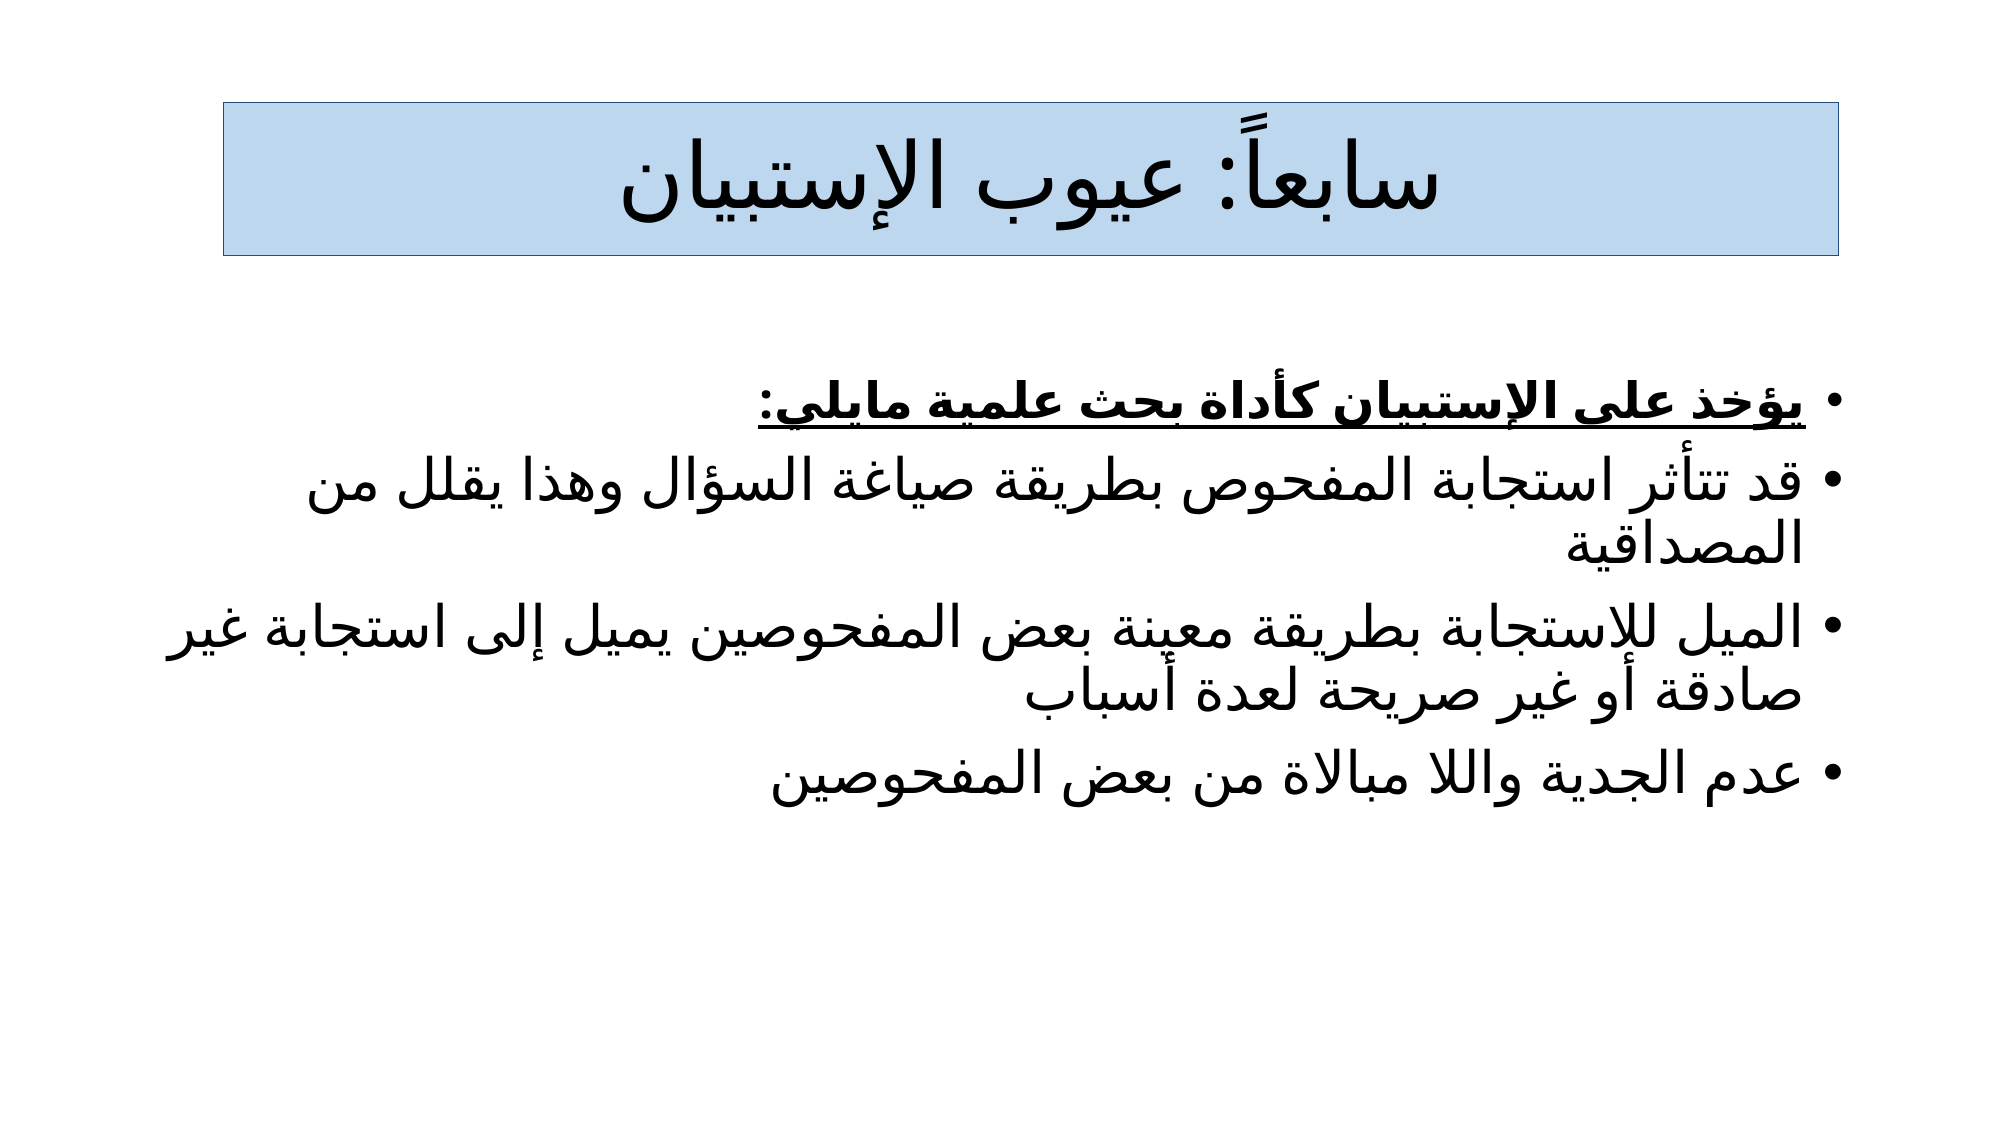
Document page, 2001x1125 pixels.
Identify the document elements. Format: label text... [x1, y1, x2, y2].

title سابعاً: عيوب الإستبيان [223, 102, 1839, 256]
list يؤخذ على الإستبيان كأداة بحث علمية مايلي: قد تتأثر استجابة المفحوص بطريقة صياغة السؤال وهذا يقلل من المصداقية الميل للاستجابة بطريقة معينة بعض المفحوصين يميل إلى استجابة غير صادقة أو غير صريحة لعدة أسباب عدم الجدية واللا مبالاة من بعض المفحوصين [111, 276, 1859, 991]
